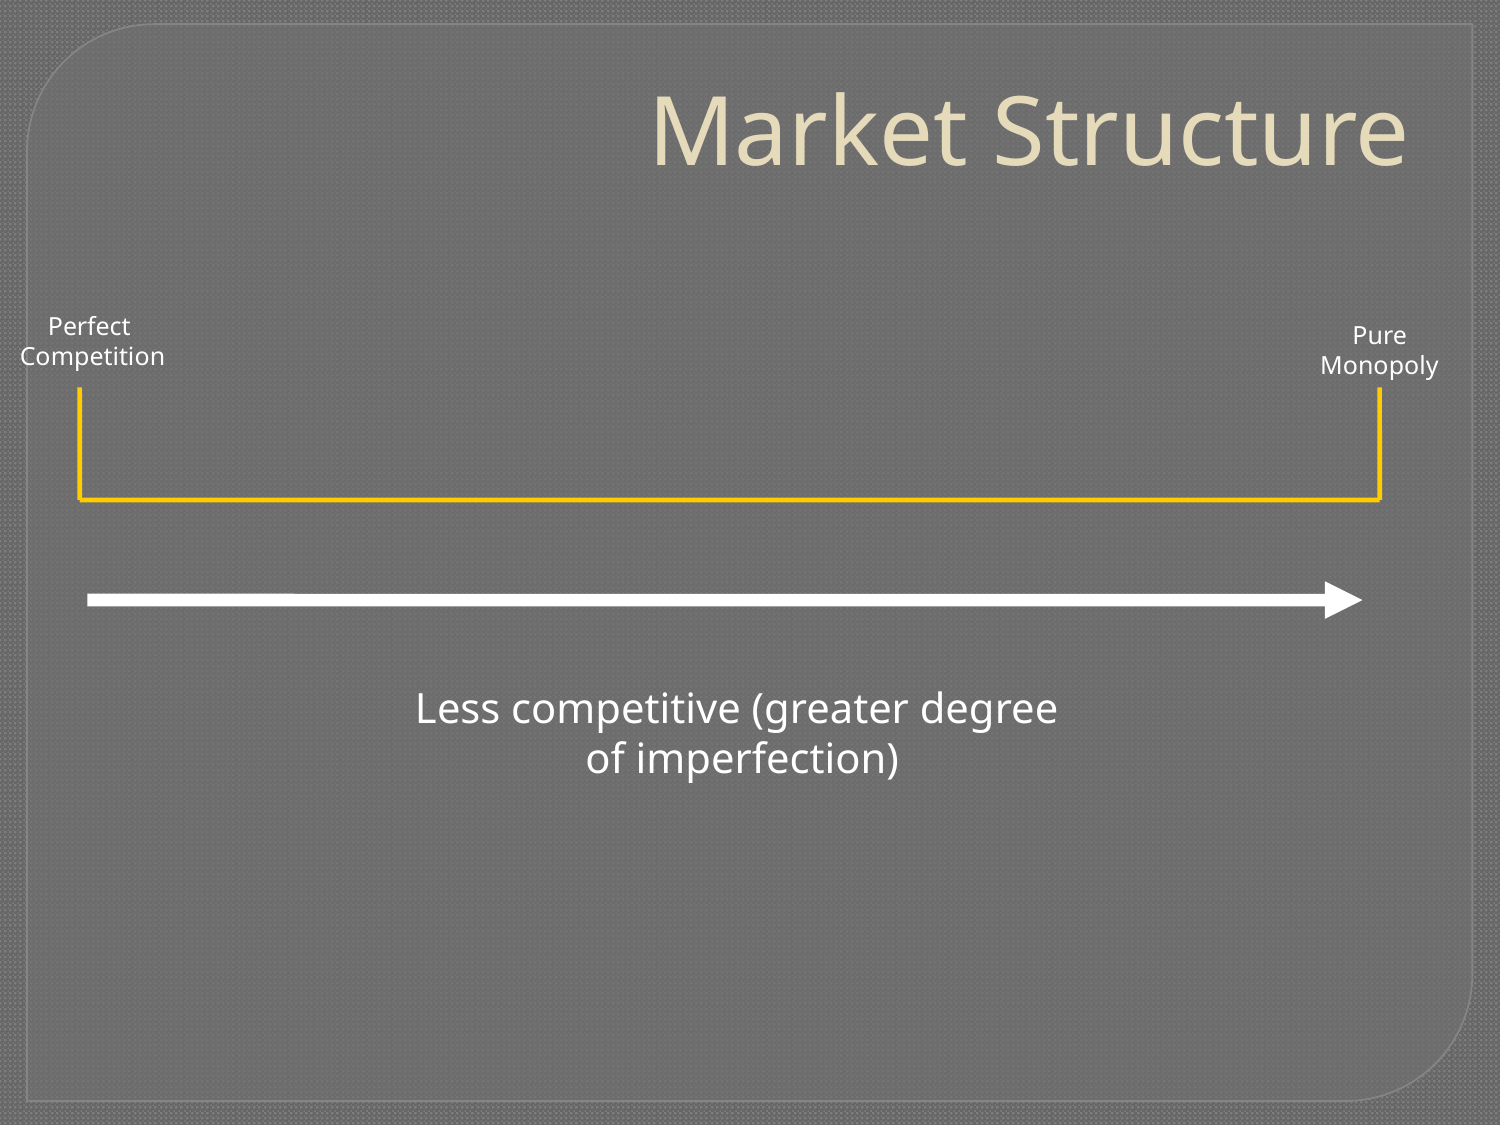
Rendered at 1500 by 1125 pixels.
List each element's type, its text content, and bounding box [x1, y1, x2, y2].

text_box Less competitive (greater degree of imperfection) [292, 674, 1193, 790]
text_box Pure Monopoly [1292, 312, 1468, 388]
text_box Perfect Competition [4, 303, 181, 378]
text_box [87, 593, 1363, 607]
text_box Market Structure [74, 62, 1425, 250]
